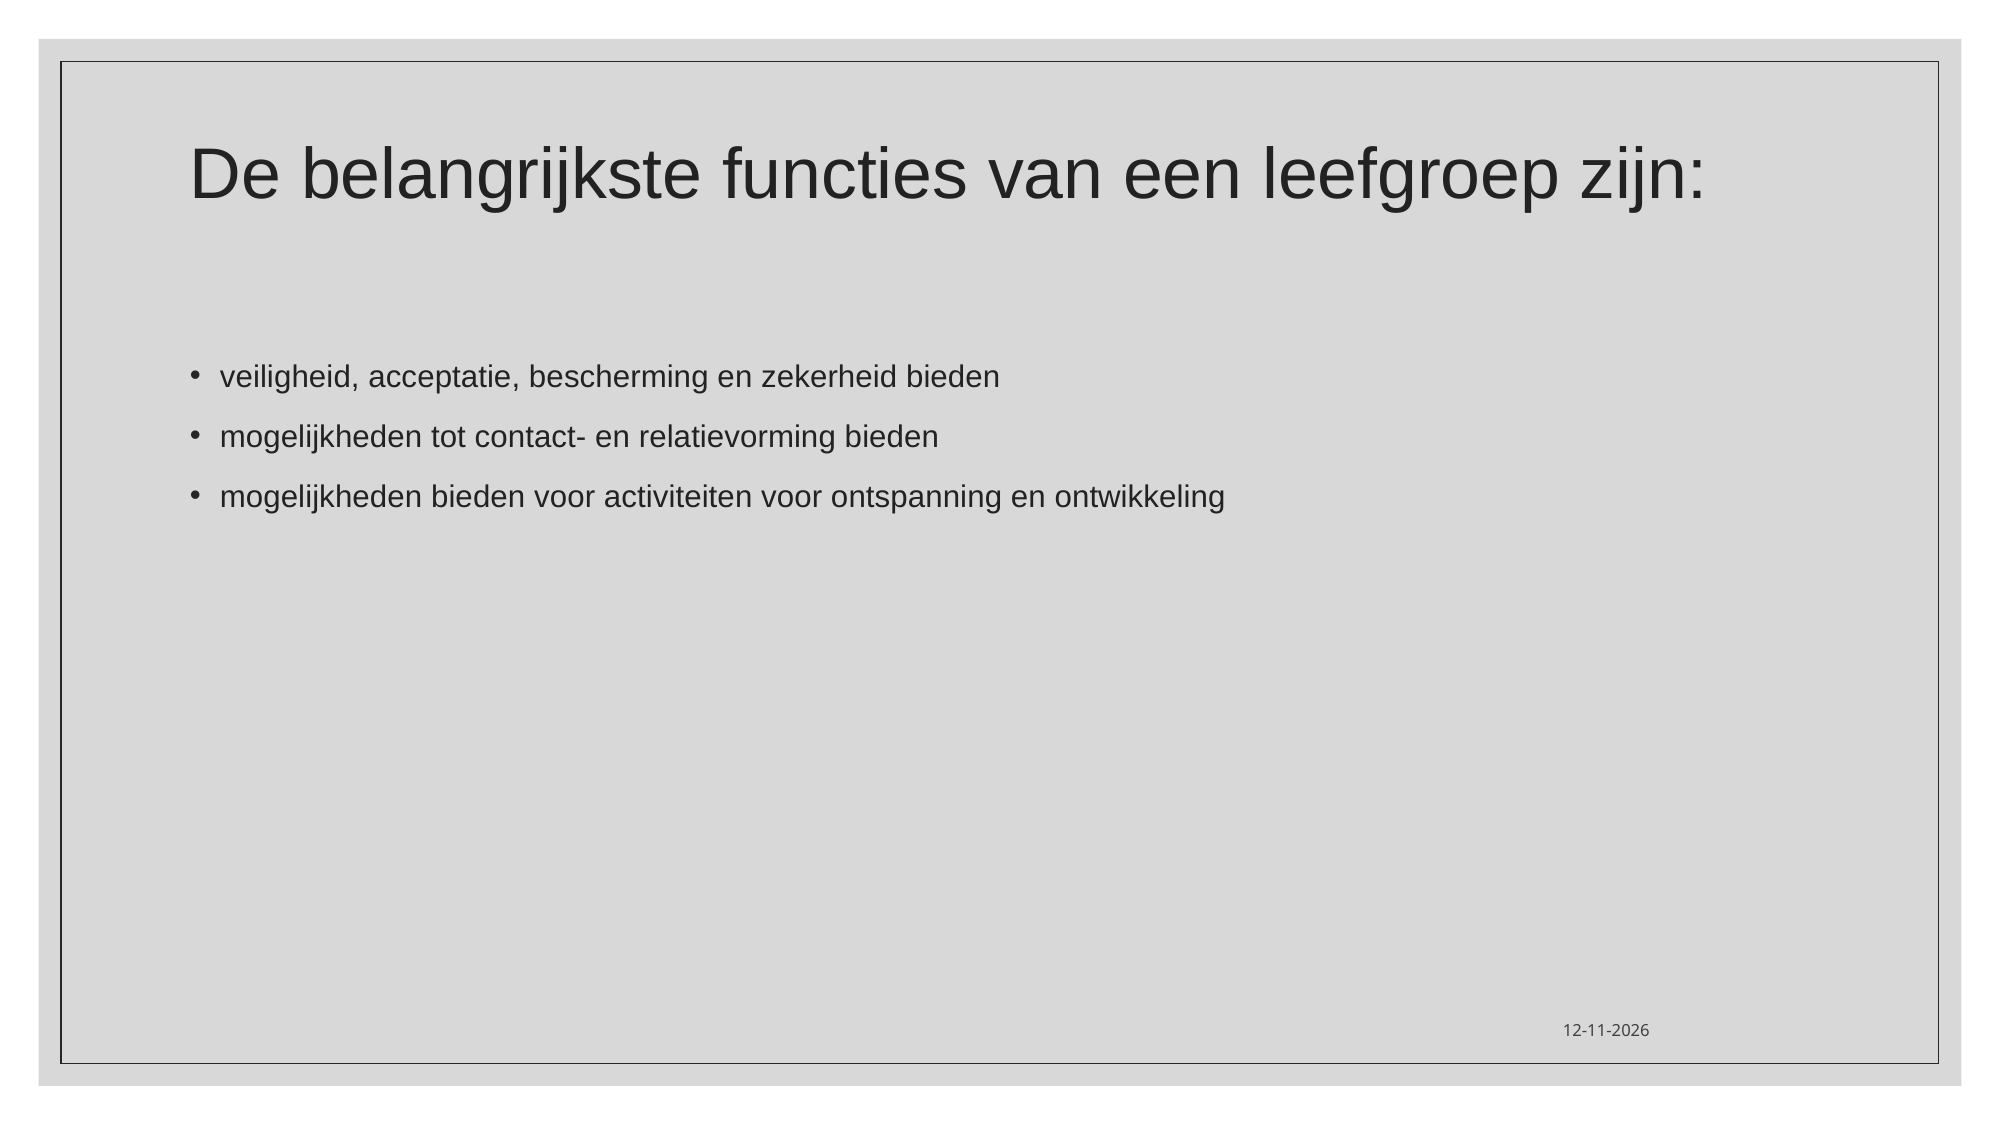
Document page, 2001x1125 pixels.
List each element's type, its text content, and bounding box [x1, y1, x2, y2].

title De belangrijkste functies van een leefgroep zijn: [174, 105, 1825, 331]
list veiligheid, acceptatie, bescherming en zekerheid bieden mogelijkheden tot contact- en relatievorming bieden mogelijkheden bieden voor activiteiten voor ontspanning en ontwikkeling [174, 345, 1825, 977]
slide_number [1190, 990, 1665, 1050]
